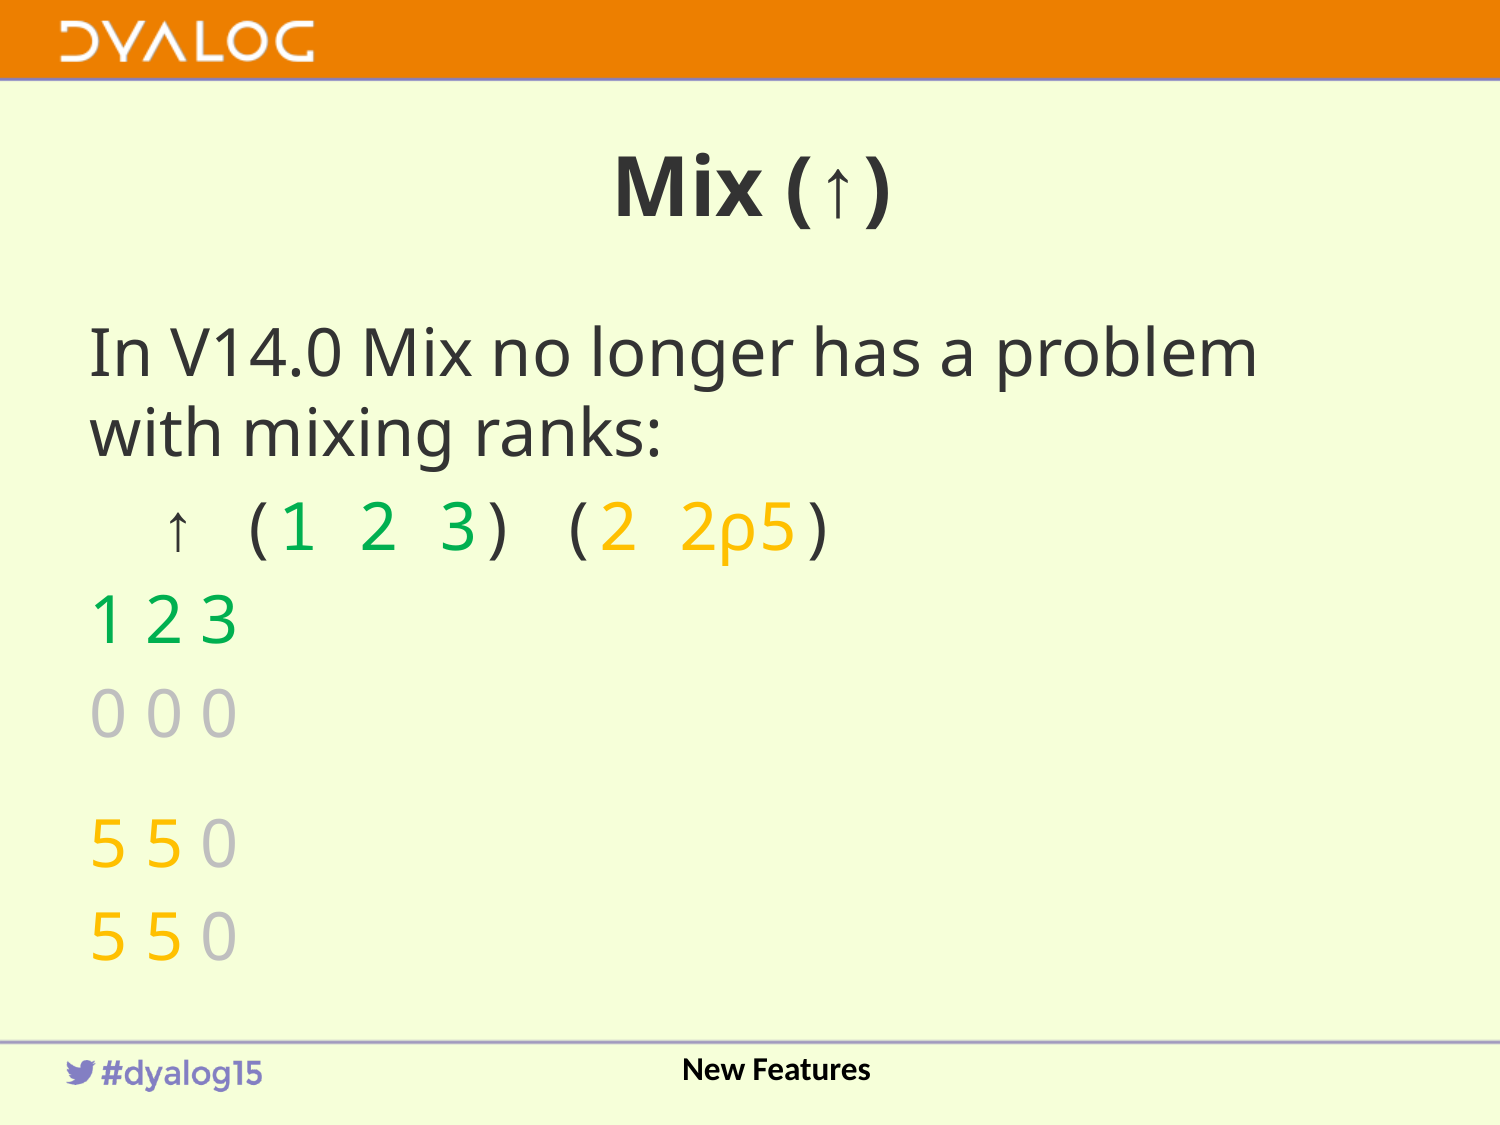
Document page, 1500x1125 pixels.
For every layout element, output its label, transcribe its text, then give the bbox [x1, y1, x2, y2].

footer New Features [667, 1039, 892, 1100]
picture [0, 0, 1500, 1125]
list In V14.0 Mix no longer has a problem with mixing ranks: ↑ (1 2 3) (2 2⍴5) 1 2 3 0 0 0 5 5 0 5 5 0 [75, 302, 1425, 1005]
title Mix (↑) [76, 125, 1427, 256]
